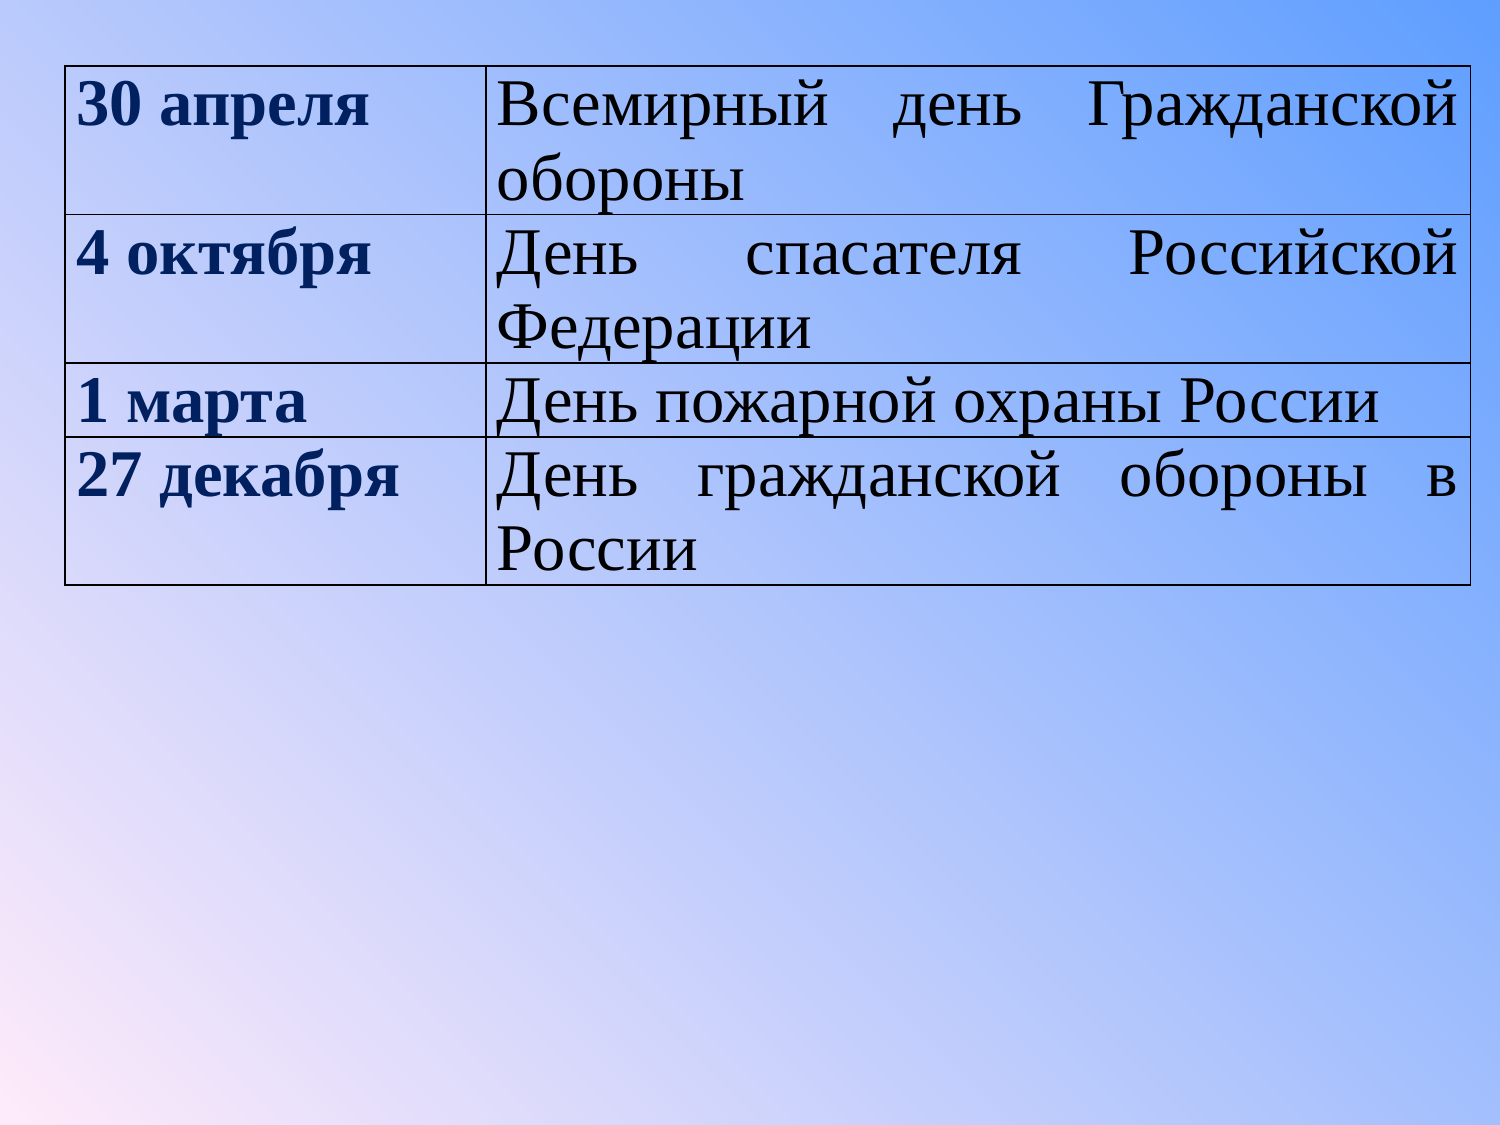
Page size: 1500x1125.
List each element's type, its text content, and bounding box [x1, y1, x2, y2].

table_header 30 апреля [66, 67, 485, 214]
table_header Всемирный день Гражданской обороны [487, 67, 1470, 214]
table_cell 1 марта [66, 364, 485, 436]
table_cell День спасателя Российской Федерации [487, 215, 1470, 362]
table_cell День пожарной охраны России [487, 364, 1470, 436]
table_cell 27 декабря [66, 438, 485, 584]
table_cell День гражданской обороны в России [487, 438, 1470, 584]
table_cell 4 октября [66, 215, 485, 362]
